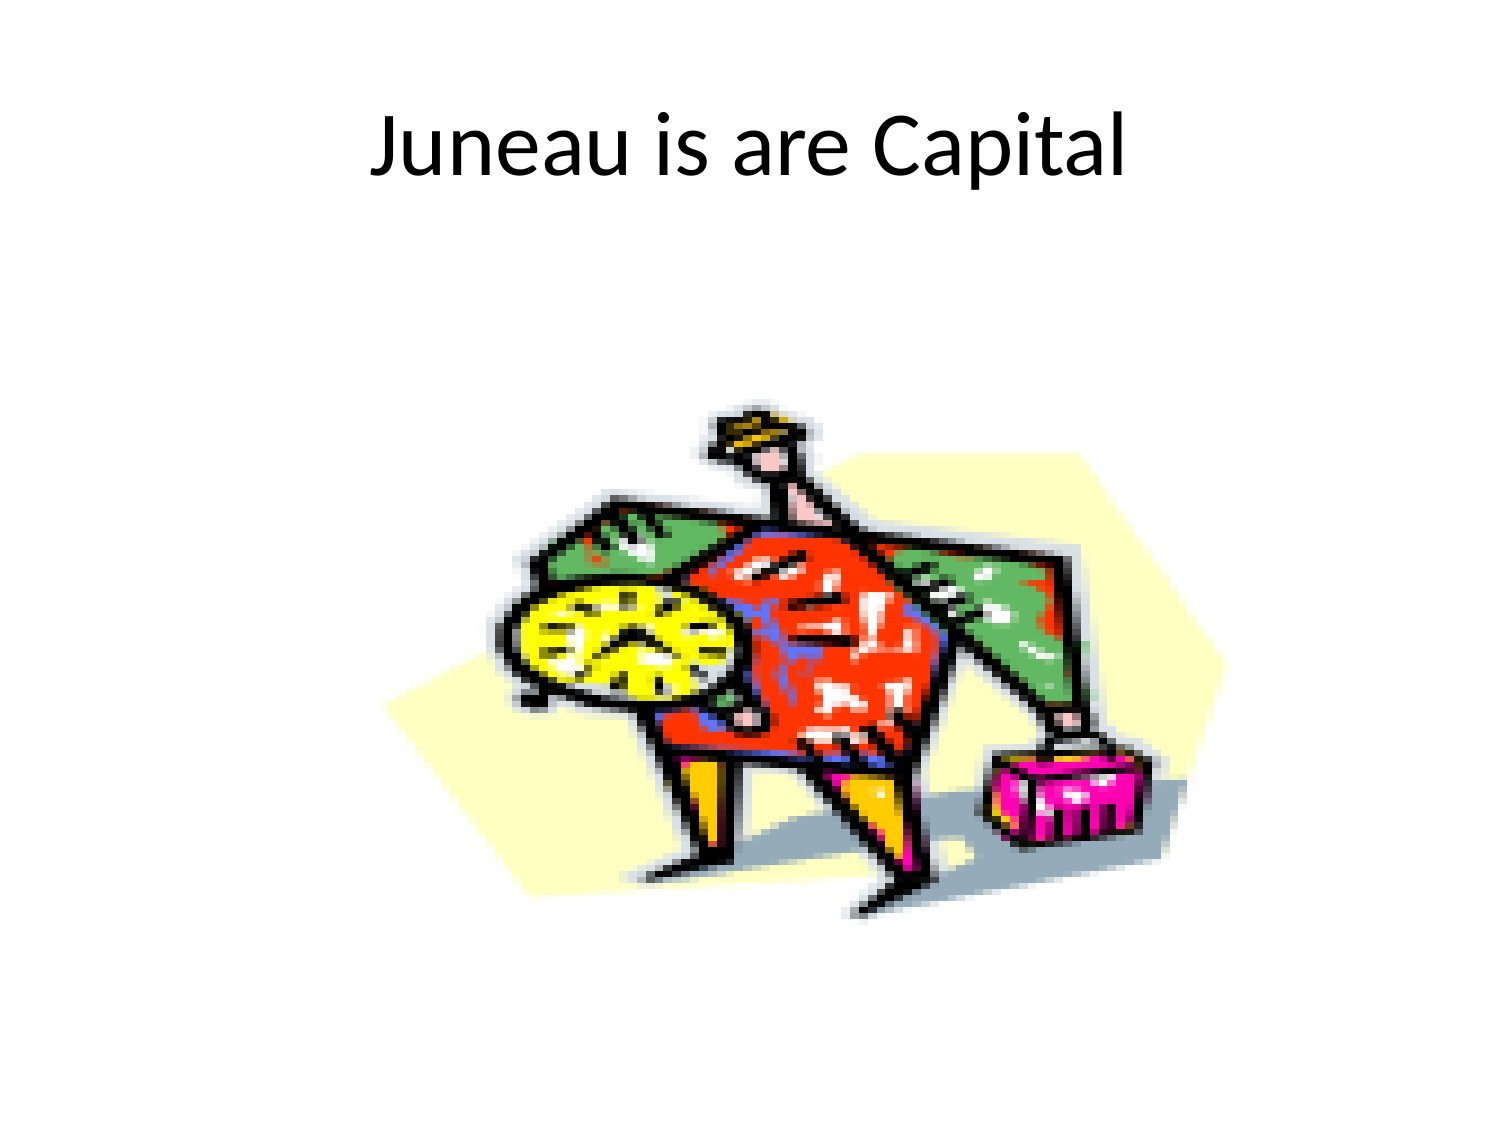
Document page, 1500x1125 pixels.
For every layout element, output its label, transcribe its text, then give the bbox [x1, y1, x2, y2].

title Juneau is are Capital [75, 45, 1425, 233]
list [362, 387, 1251, 938]
